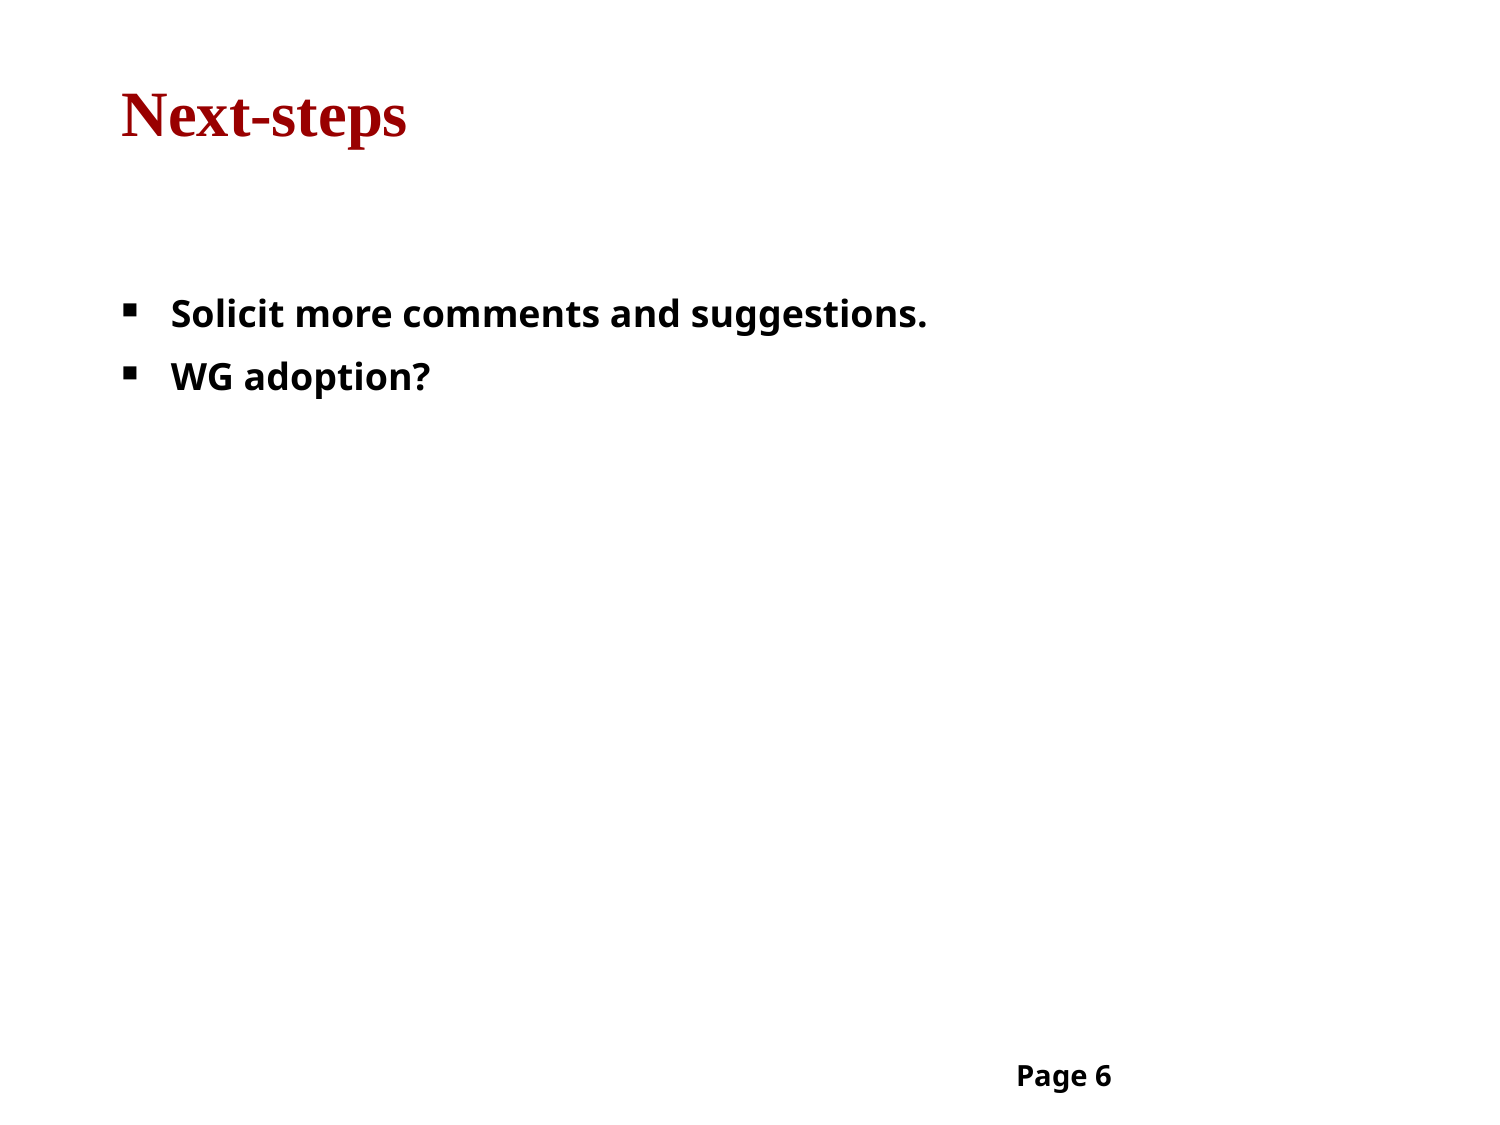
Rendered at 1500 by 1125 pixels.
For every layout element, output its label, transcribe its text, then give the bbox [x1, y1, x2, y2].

list Solicit more comments and suggestions. WG adoption? [106, 265, 1408, 1016]
title Next-steps [106, 63, 1378, 207]
slide_number Page 6 [1001, 1049, 1346, 1125]
